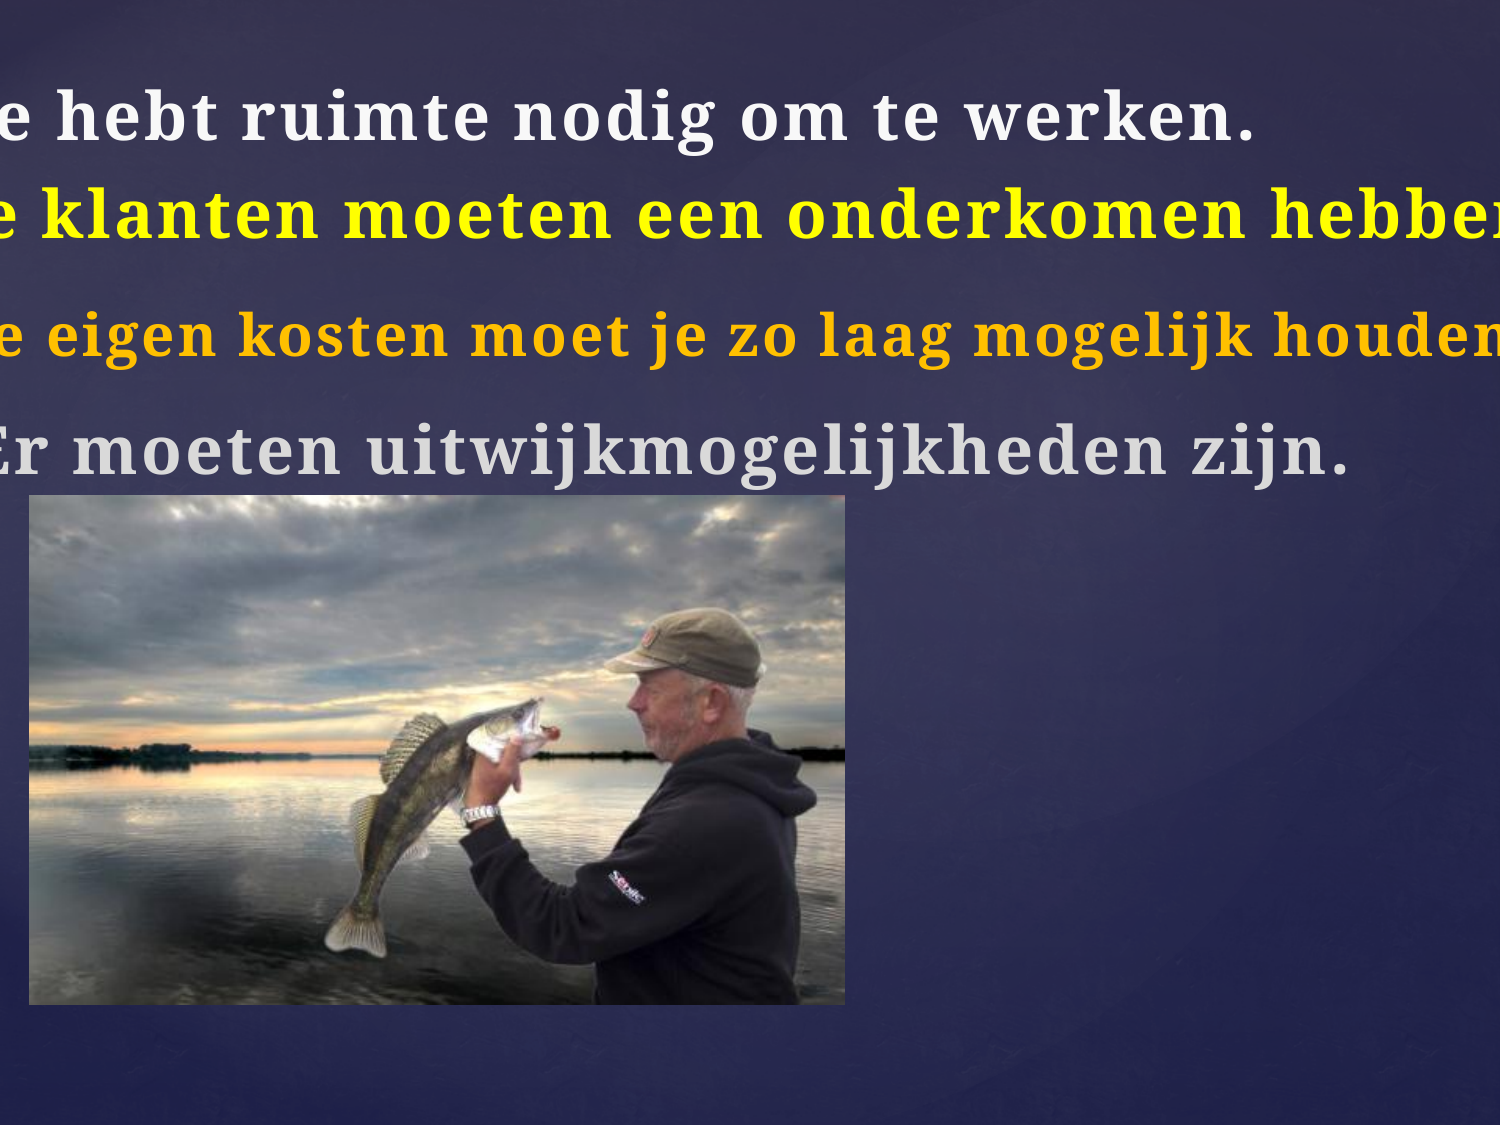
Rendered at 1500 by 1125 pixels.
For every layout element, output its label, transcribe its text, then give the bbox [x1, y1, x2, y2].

text_box Je hebt ruimte nodig om te werken. [0, 66, 1273, 162]
text_box Je klanten moeten een onderkomen hebben. [0, 164, 1500, 260]
picture [28, 494, 845, 1005]
text_box Je eigen kosten moet je zo laag mogelijk houden. [0, 290, 1500, 376]
text_box Er moeten uitwijkmogelijkheden zijn. [0, 400, 1367, 496]
